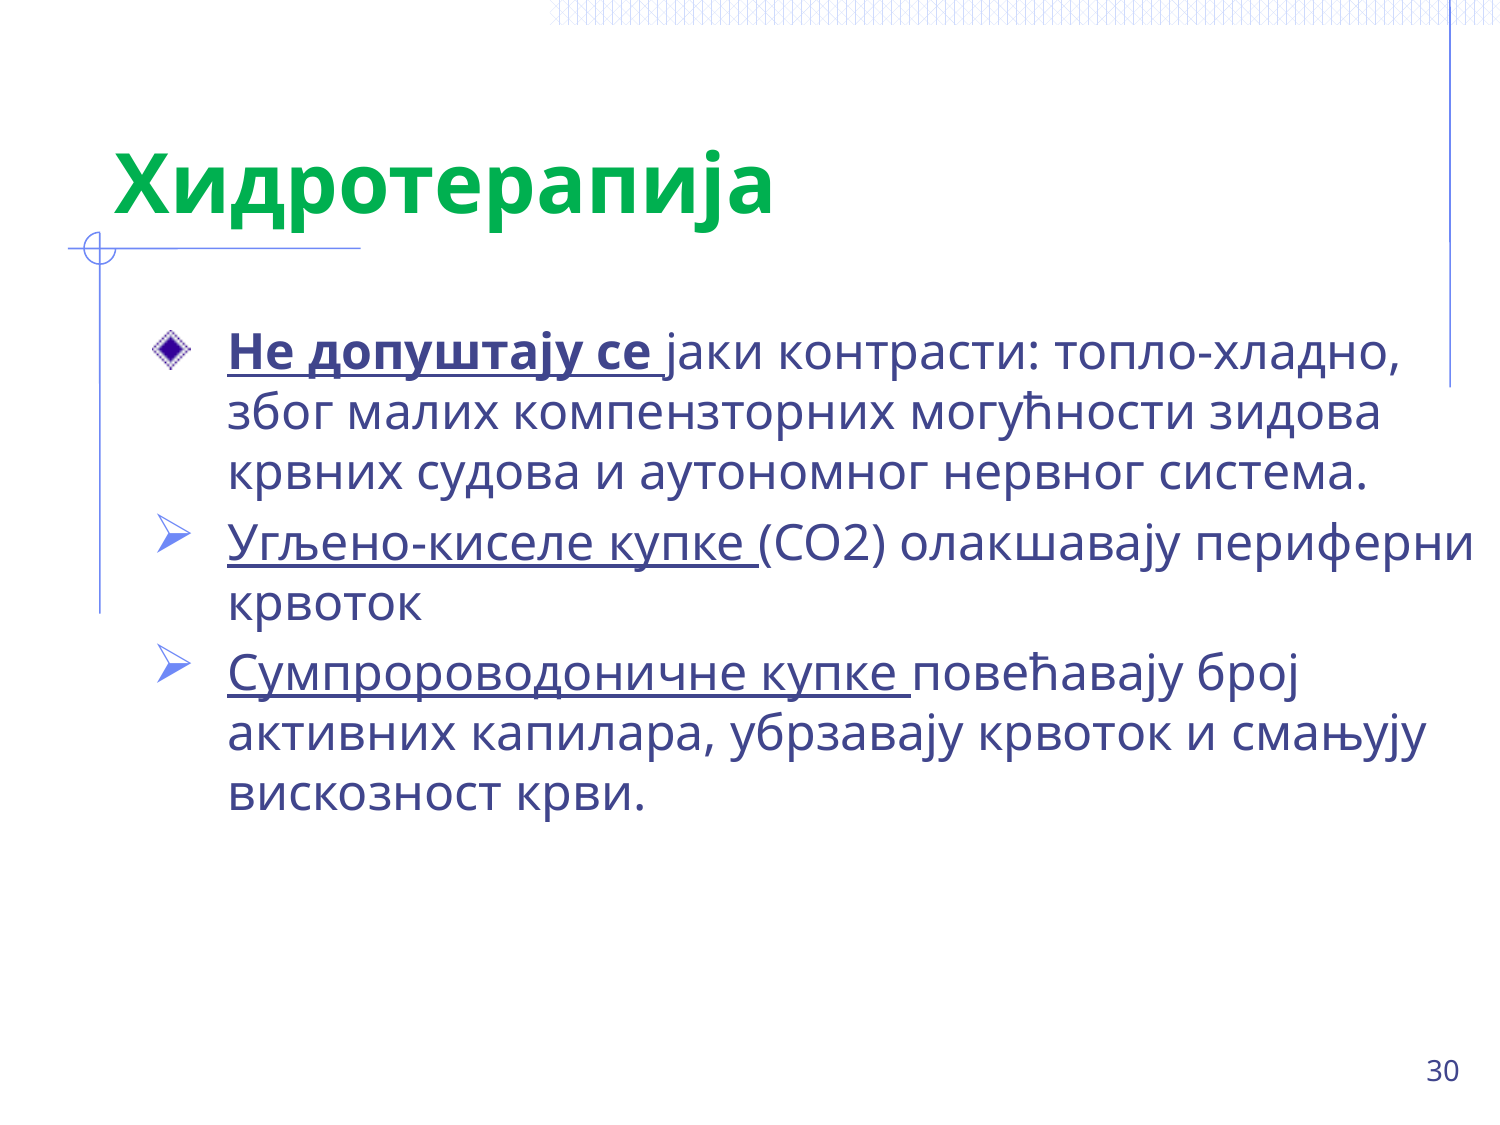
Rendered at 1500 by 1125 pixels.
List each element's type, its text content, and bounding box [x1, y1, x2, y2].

slide_number 30 [1162, 1025, 1475, 1100]
title Хидротерапија [99, 49, 1376, 238]
list Не допуштају се јаки контрасти: топло-хладно, због малих компензторних могућности зидова крвних судова и аутономног нервног система. Угљено-киселе купке (CO2) олакшавају периферни крвоток Сумпророводоничне купке повећавају број активних капилара, убрзавају крвоток и смањују вискозност крви. [137, 312, 1500, 988]
picture [152, 330, 191, 370]
